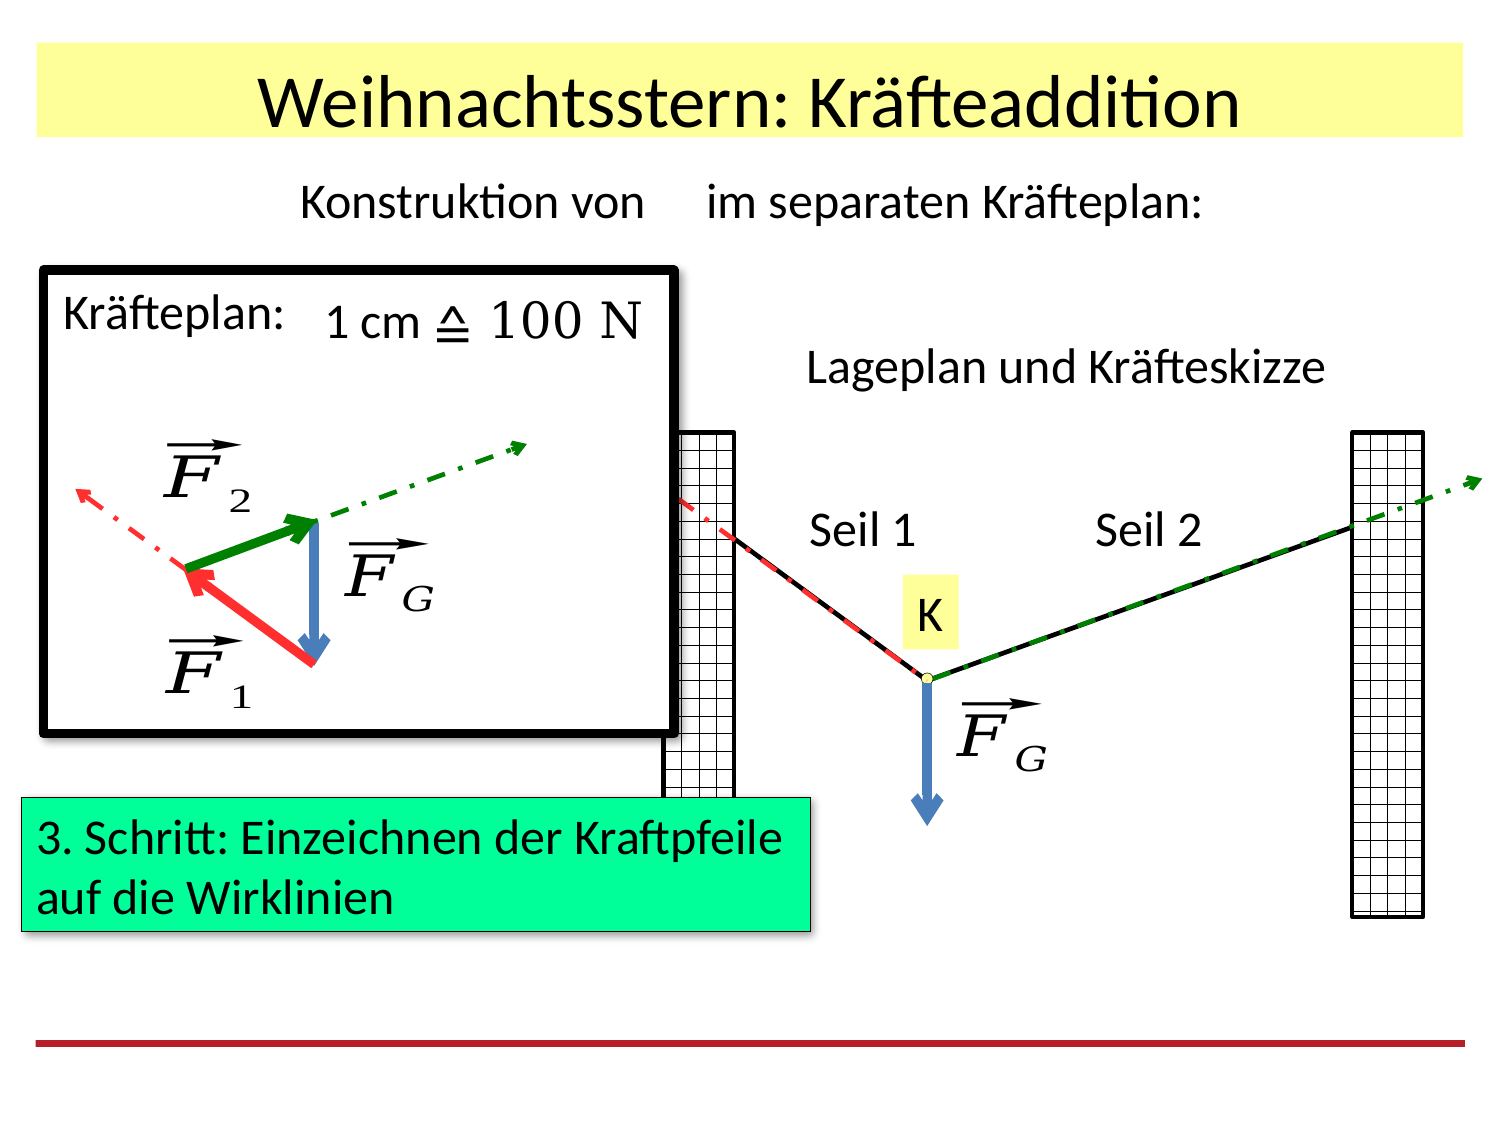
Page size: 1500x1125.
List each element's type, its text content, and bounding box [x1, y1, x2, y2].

text_box [1350, 689, 1425, 919]
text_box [185, 519, 318, 570]
text_box [661, 689, 736, 794]
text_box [186, 443, 528, 569]
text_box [541, 398, 1483, 681]
title Weihnachtsstern: Kräfteaddition [75, 45, 1425, 233]
text_box [41, 268, 676, 736]
text_box Lageplan und Kräfteskizze [791, 326, 1342, 397]
text_box 3. Schritt: Einzeichnen der Kraftpfeile auf die Wirklinien [21, 797, 811, 932]
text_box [182, 575, 315, 665]
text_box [926, 689, 1050, 827]
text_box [74, 488, 181, 664]
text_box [318, 577, 437, 667]
text_box Kräfteplan: [49, 272, 301, 348]
text_box 1 cm ≙ 100 N [309, 280, 670, 356]
